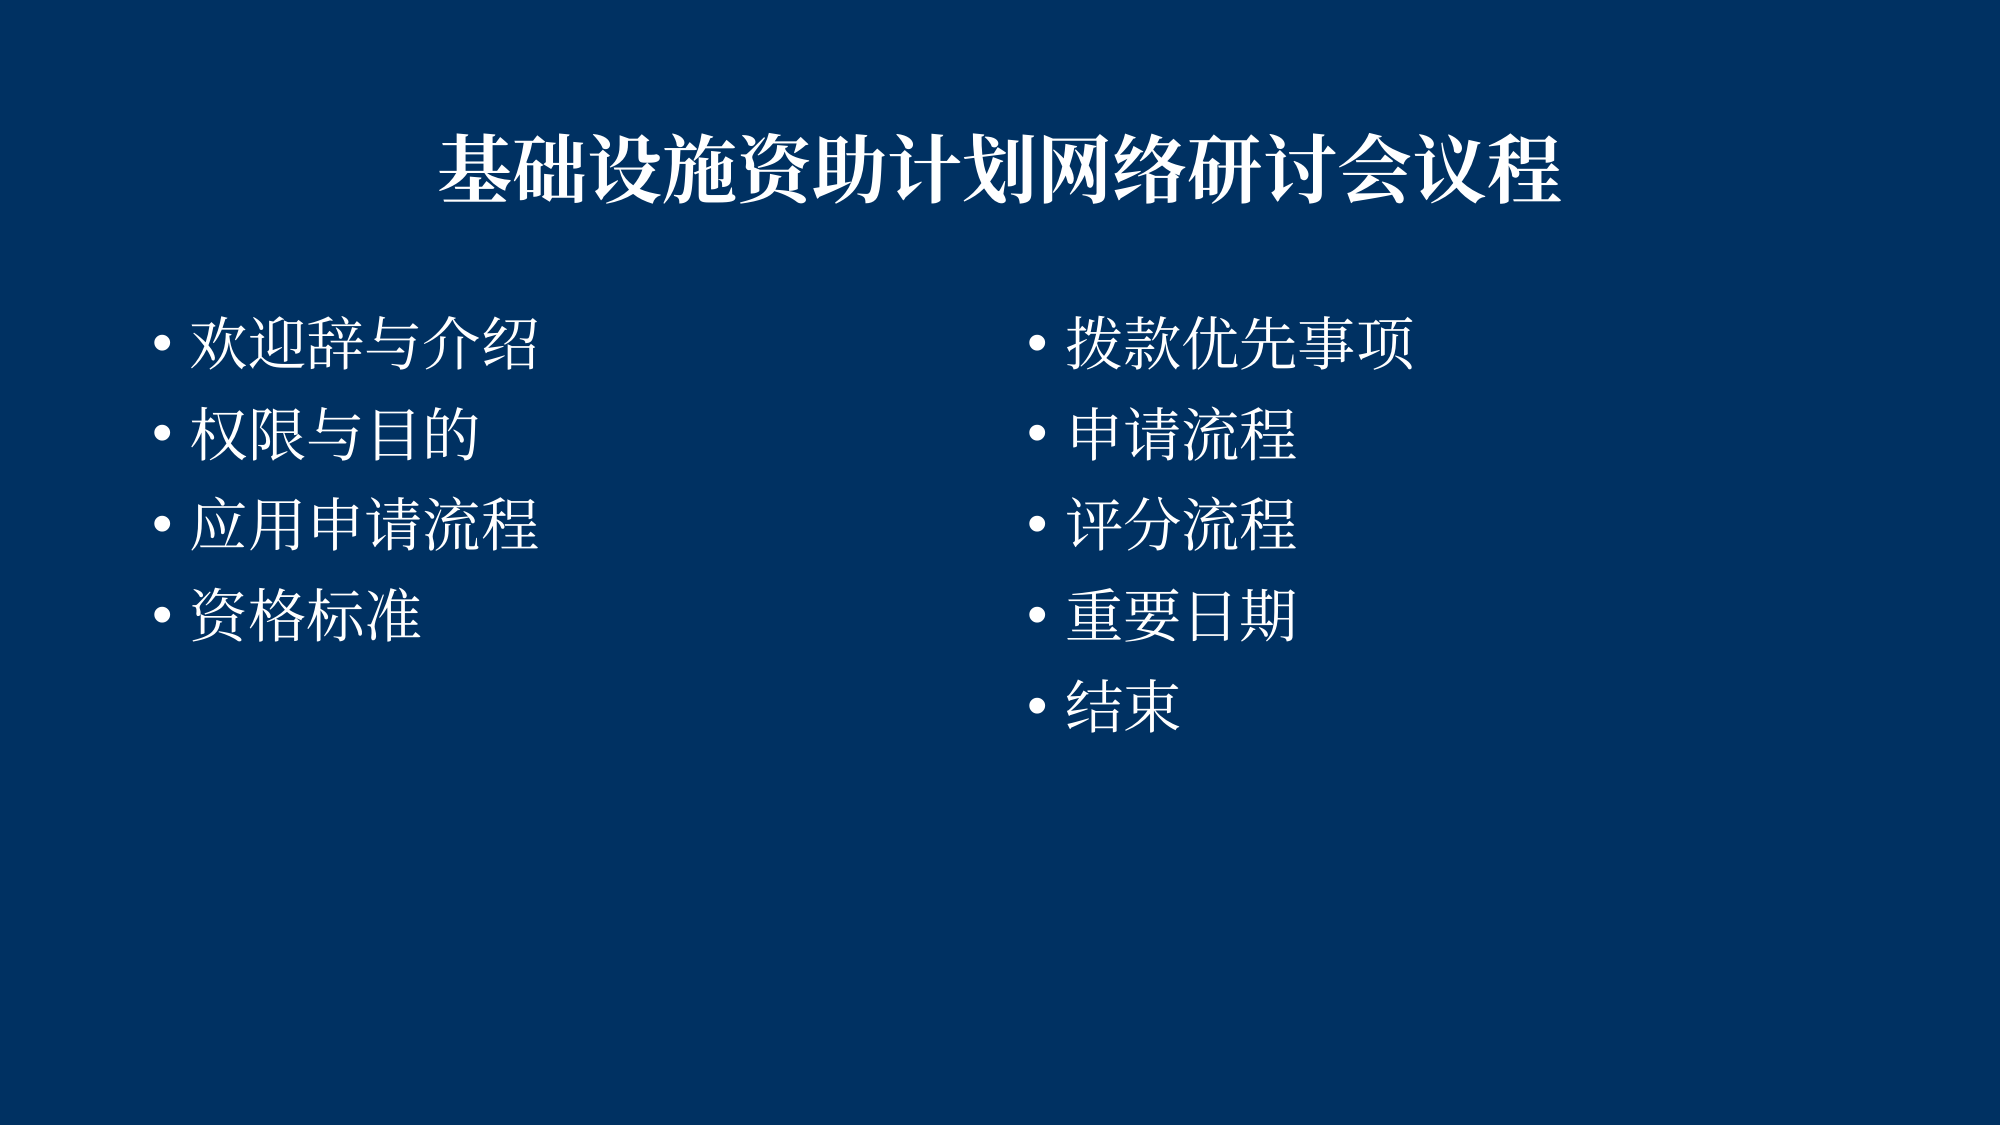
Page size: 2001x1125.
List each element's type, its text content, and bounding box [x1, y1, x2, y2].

list 欢迎辞与介绍 权限与目的 应用申请流程 资格标准 [137, 299, 988, 1014]
list 拨款优先事项 申请流程 评分流程 重要日期 结束 [1012, 299, 1863, 1014]
title 基础设施资助计划网络研讨会议程 [137, 64, 1863, 282]
